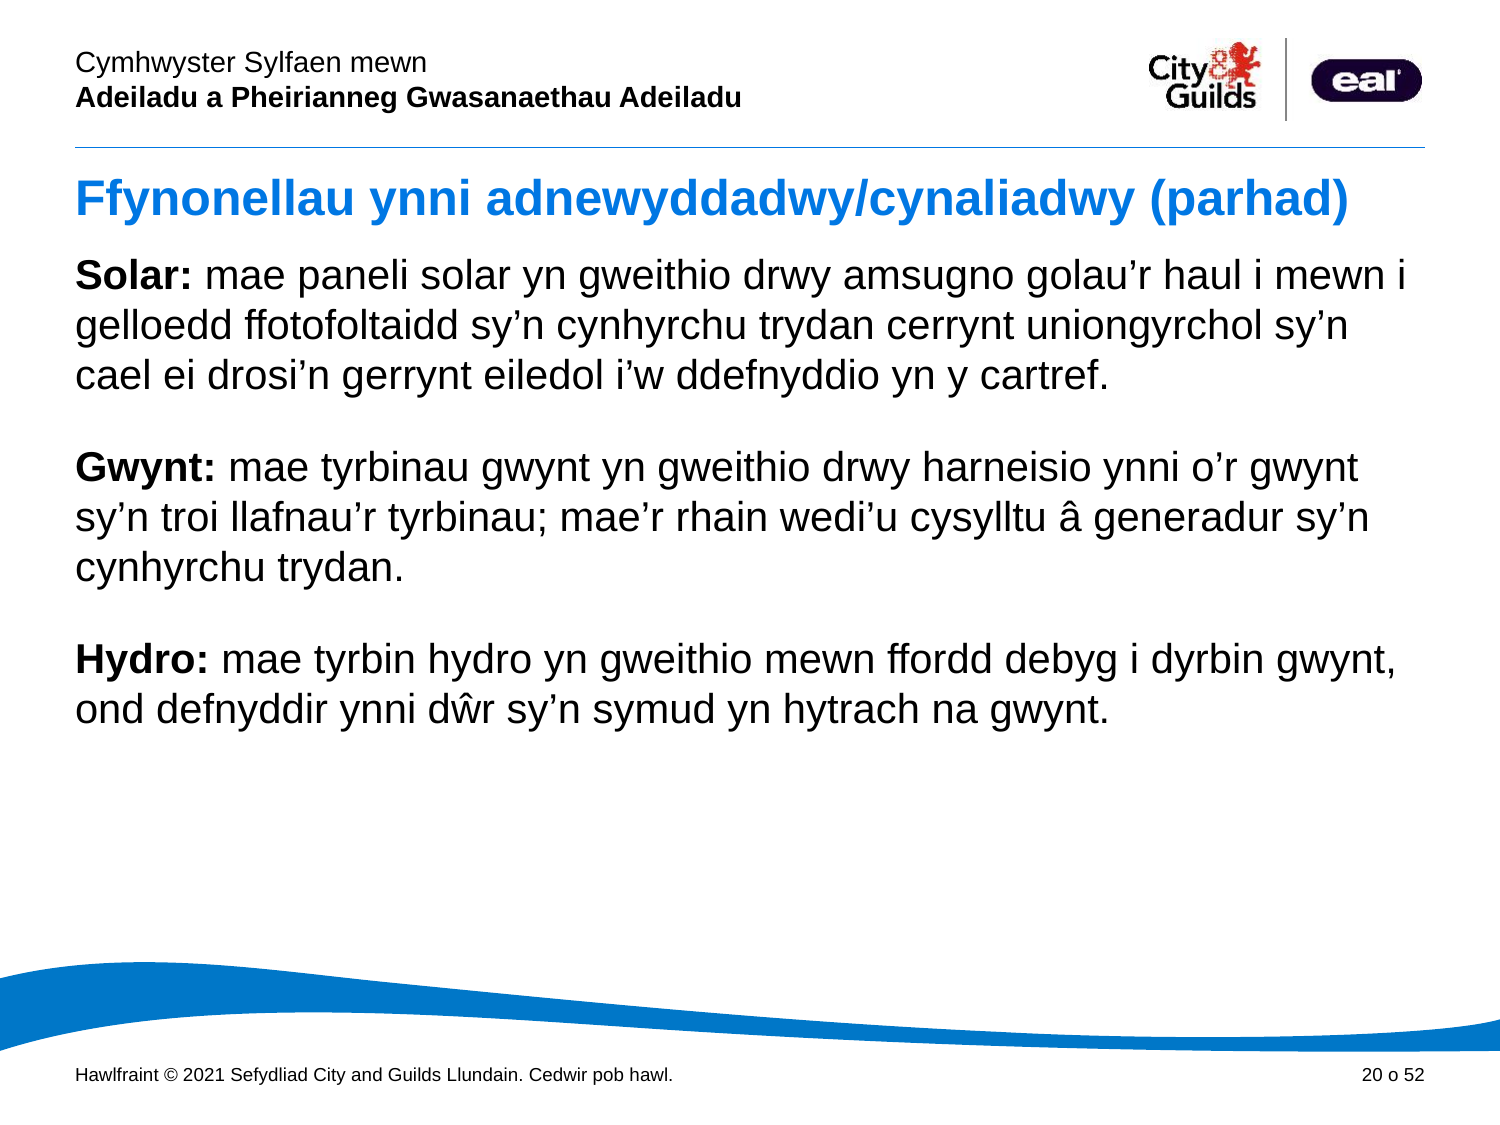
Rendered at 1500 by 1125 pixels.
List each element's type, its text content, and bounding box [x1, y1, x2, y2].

picture [1149, 38, 1422, 121]
list Solar: mae paneli solar yn gweithio drwy amsugno golau’r haul i mewn i gelloedd ffotofoltaidd sy’n cynhyrchu trydan cerrynt uniongyrchol sy’n cael ei drosi’n gerrynt eiledol i’w ddefnyddio yn y cartref. Gwynt: mae tyrbinau gwynt yn gweithio drwy harneisio ynni o’r gwynt sy’n troi llafnau’r tyrbinau; mae’r rhain wedi’u cysylltu â generadur sy’n cynhyrchu trydan. Hydro: mae tyrbin hydro yn gweithio mewn ffordd debyg i dyrbin gwynt, ond defnyddir ynni dŵr sy’n symud yn hytrach na gwynt. [74, 247, 1426, 946]
title Ffynonellau ynni adnewyddadwy/cynaliadwy (parhad) [74, 165, 1426, 229]
